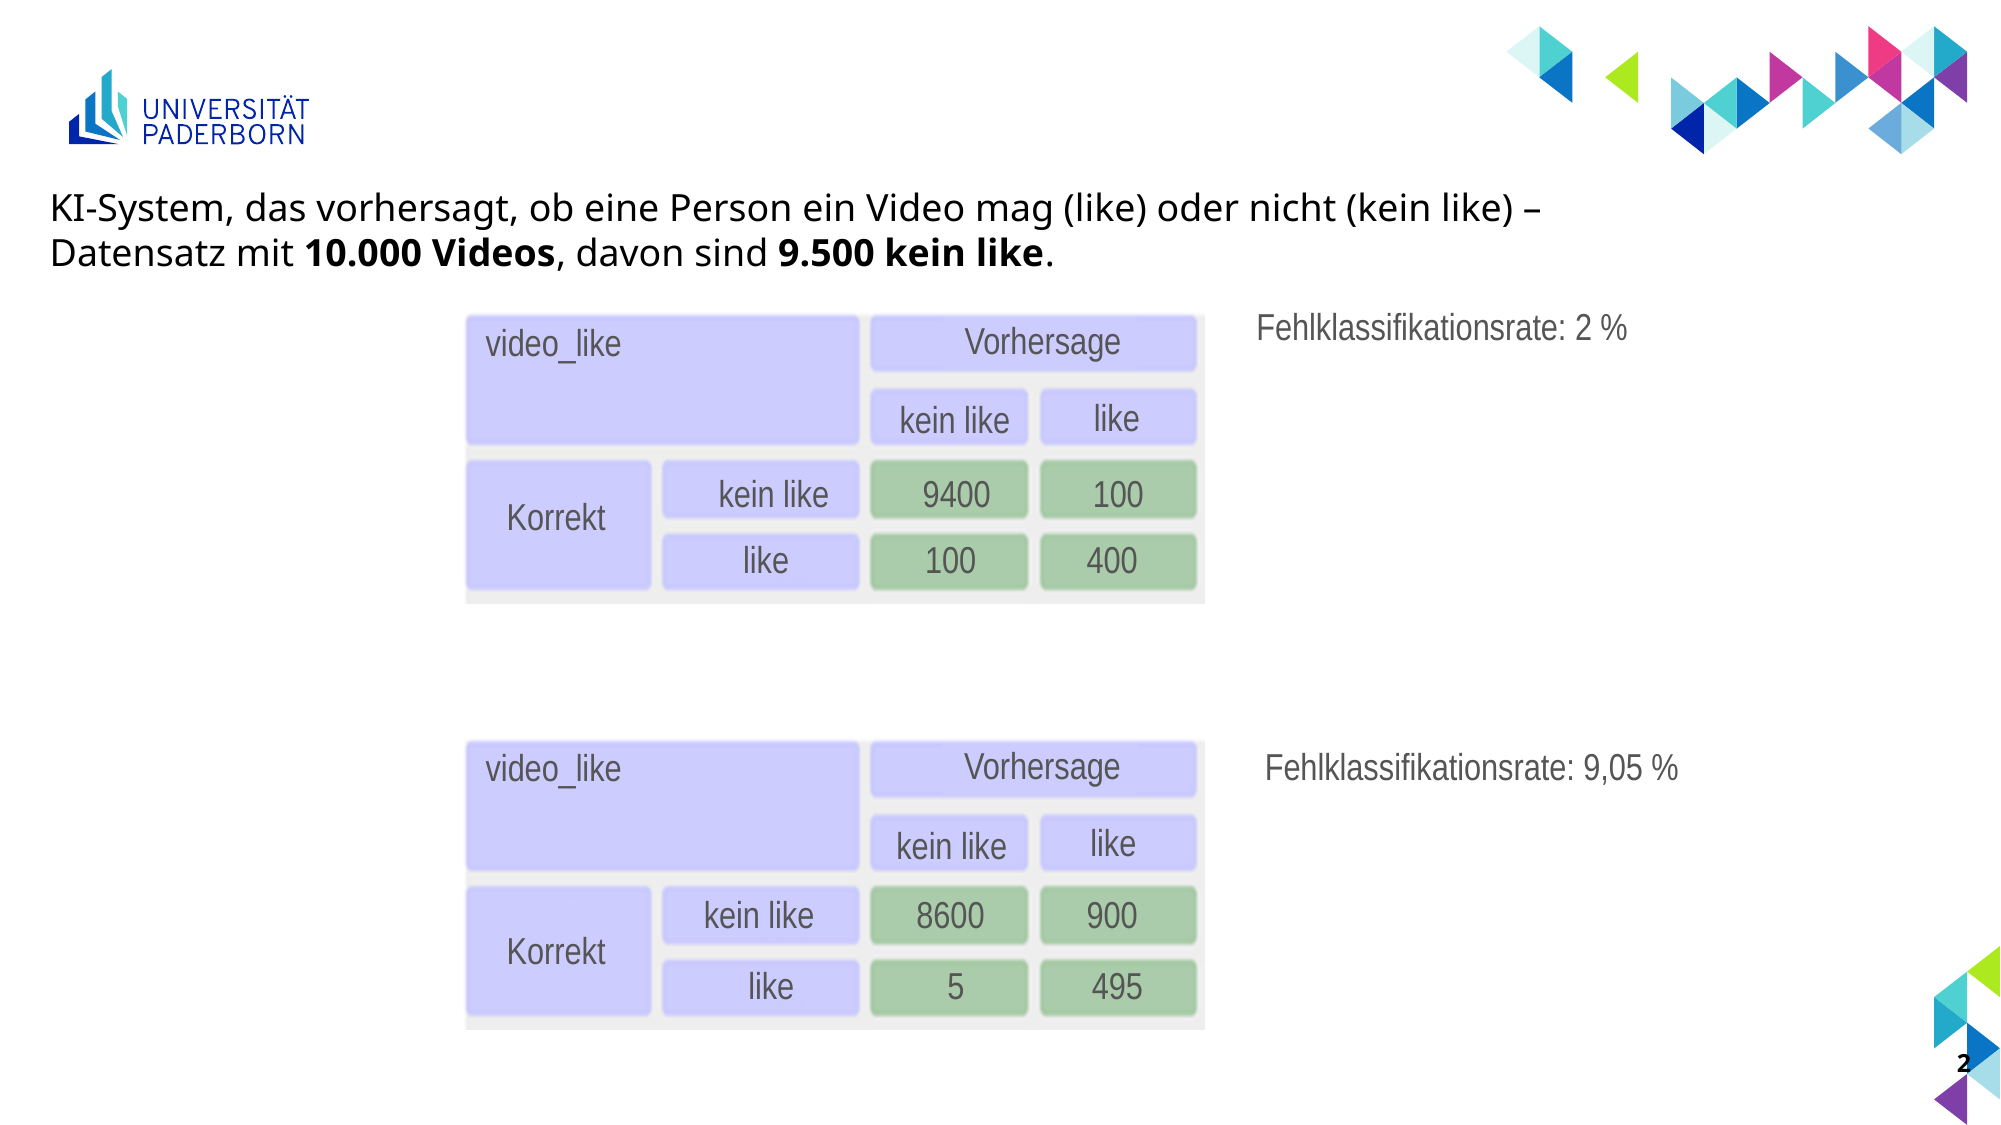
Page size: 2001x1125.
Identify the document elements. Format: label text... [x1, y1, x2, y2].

text_box KI-System, das vorhersagt, ob eine Person ein Video mag (like) oder nicht (kein like) – Datensatz mit 10.000 Videos, davon sind 9.500 kein like. [34, 176, 1568, 282]
text_box Fehlklassifikationsrate: 2 % [1241, 295, 1863, 426]
slide_number 2 [1888, 1052, 1972, 1083]
picture [461, 311, 1205, 604]
picture [461, 737, 1205, 1030]
text_box Fehlklassifikationsrate: 9,05 % [1250, 735, 1905, 866]
